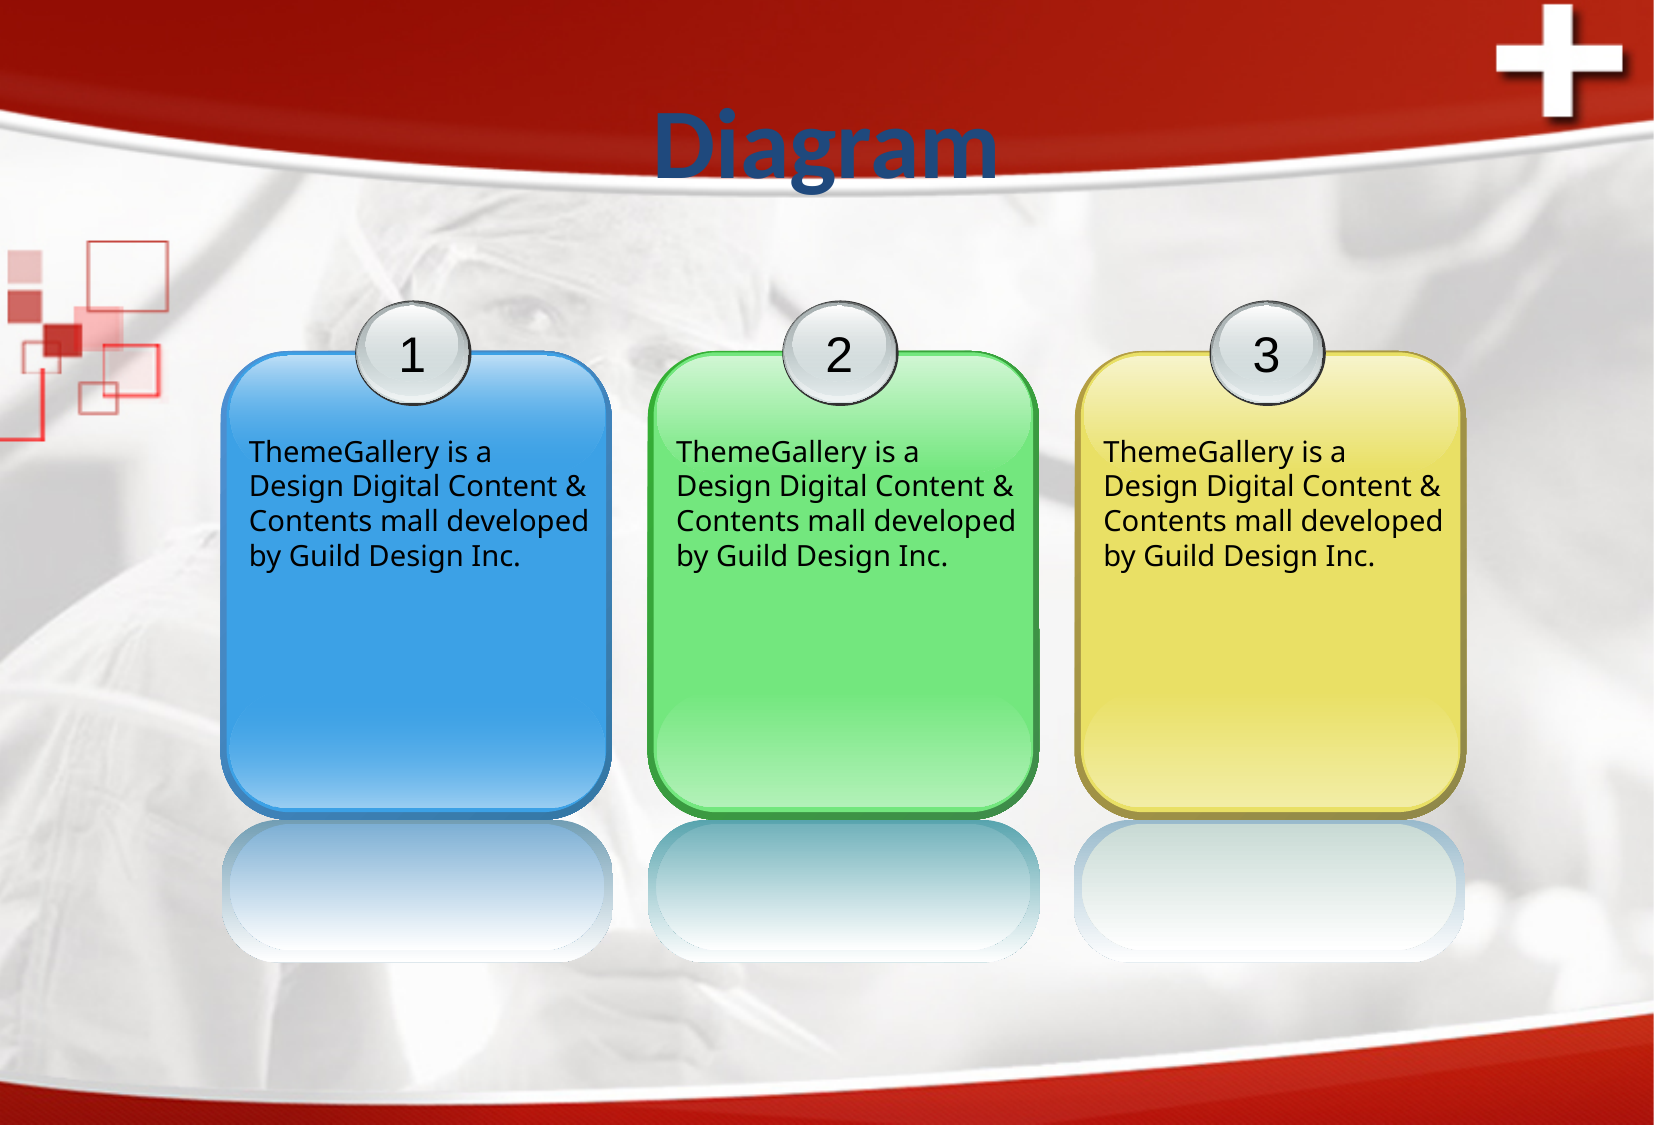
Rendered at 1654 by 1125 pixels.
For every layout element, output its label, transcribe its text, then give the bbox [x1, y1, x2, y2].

picture [0, 0, 1654, 1125]
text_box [220, 300, 614, 963]
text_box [647, 300, 1040, 963]
title Diagram [82, 44, 1572, 233]
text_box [1073, 300, 1467, 963]
